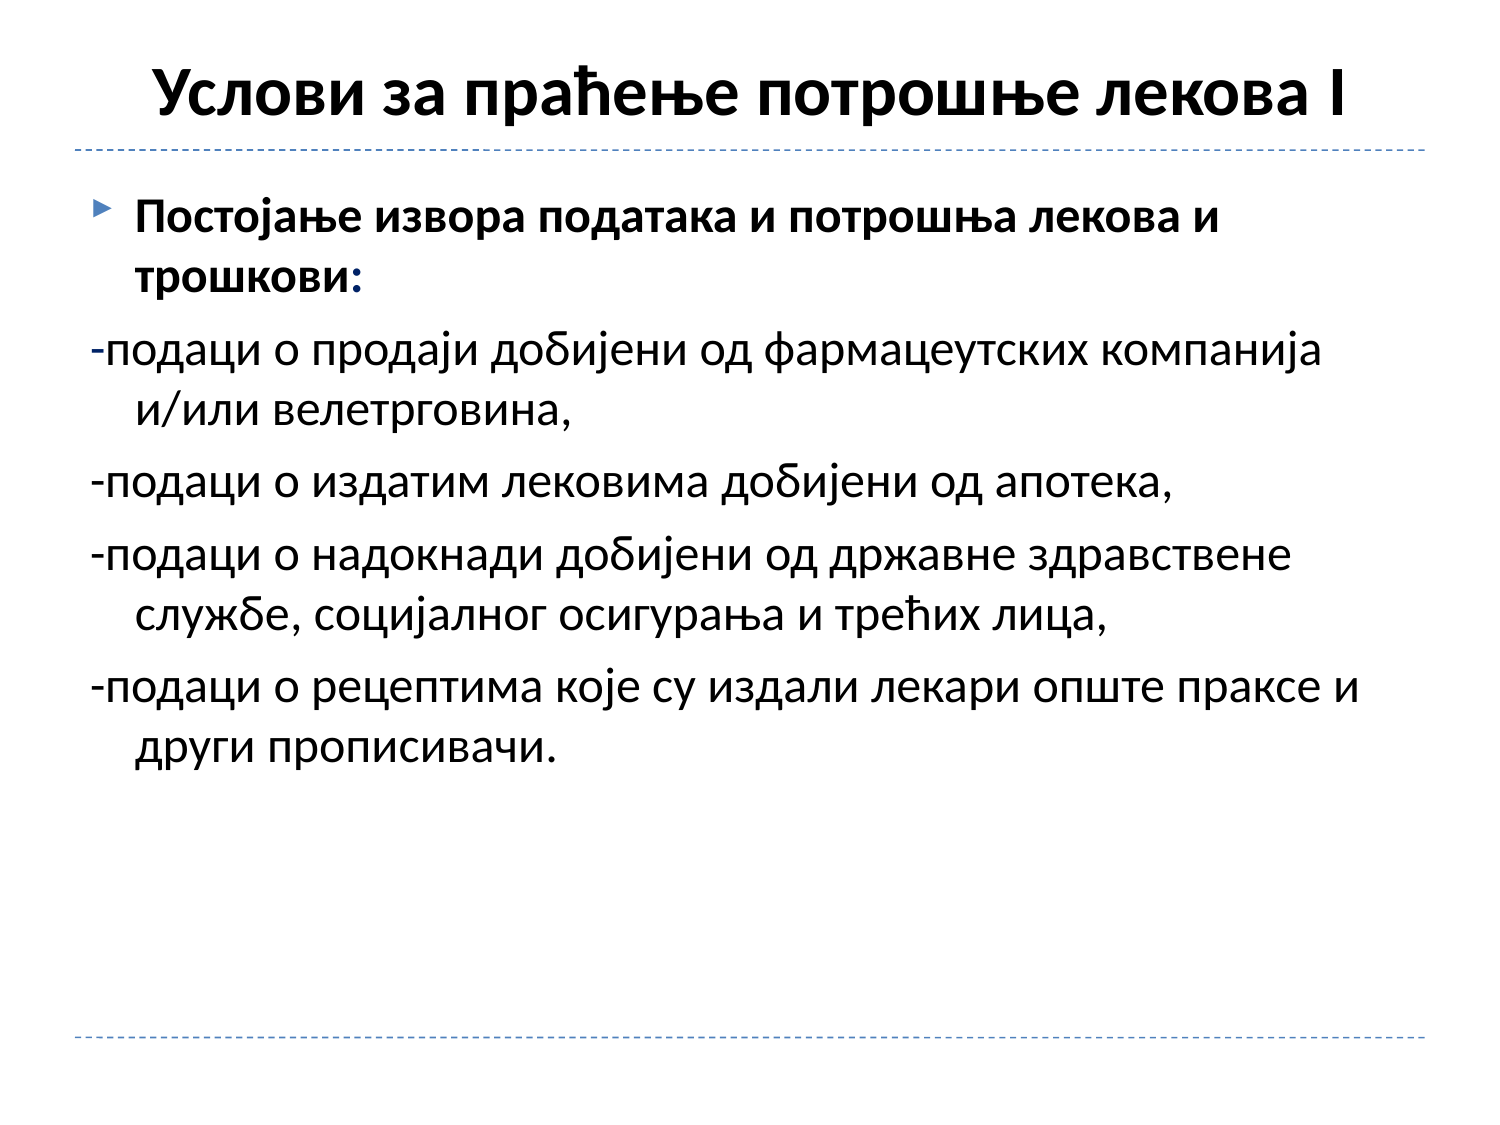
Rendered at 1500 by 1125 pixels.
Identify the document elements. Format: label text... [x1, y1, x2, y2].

title Услови за праћење потрошње лекова I [74, 12, 1426, 138]
list Постојање извора података и потрошња лекова и трошкови: -подаци о продаји добијени од фармацеутских компанија и/или велетрговина, -подаци о издатим лековима добијени од апотека, -подаци о надокнади добијени од државне здравствене службе, социјалног осигурања и трећих лица, -подаци о рецептима које су издали лекари опште праксе и други прописивачи. [74, 174, 1426, 1038]
